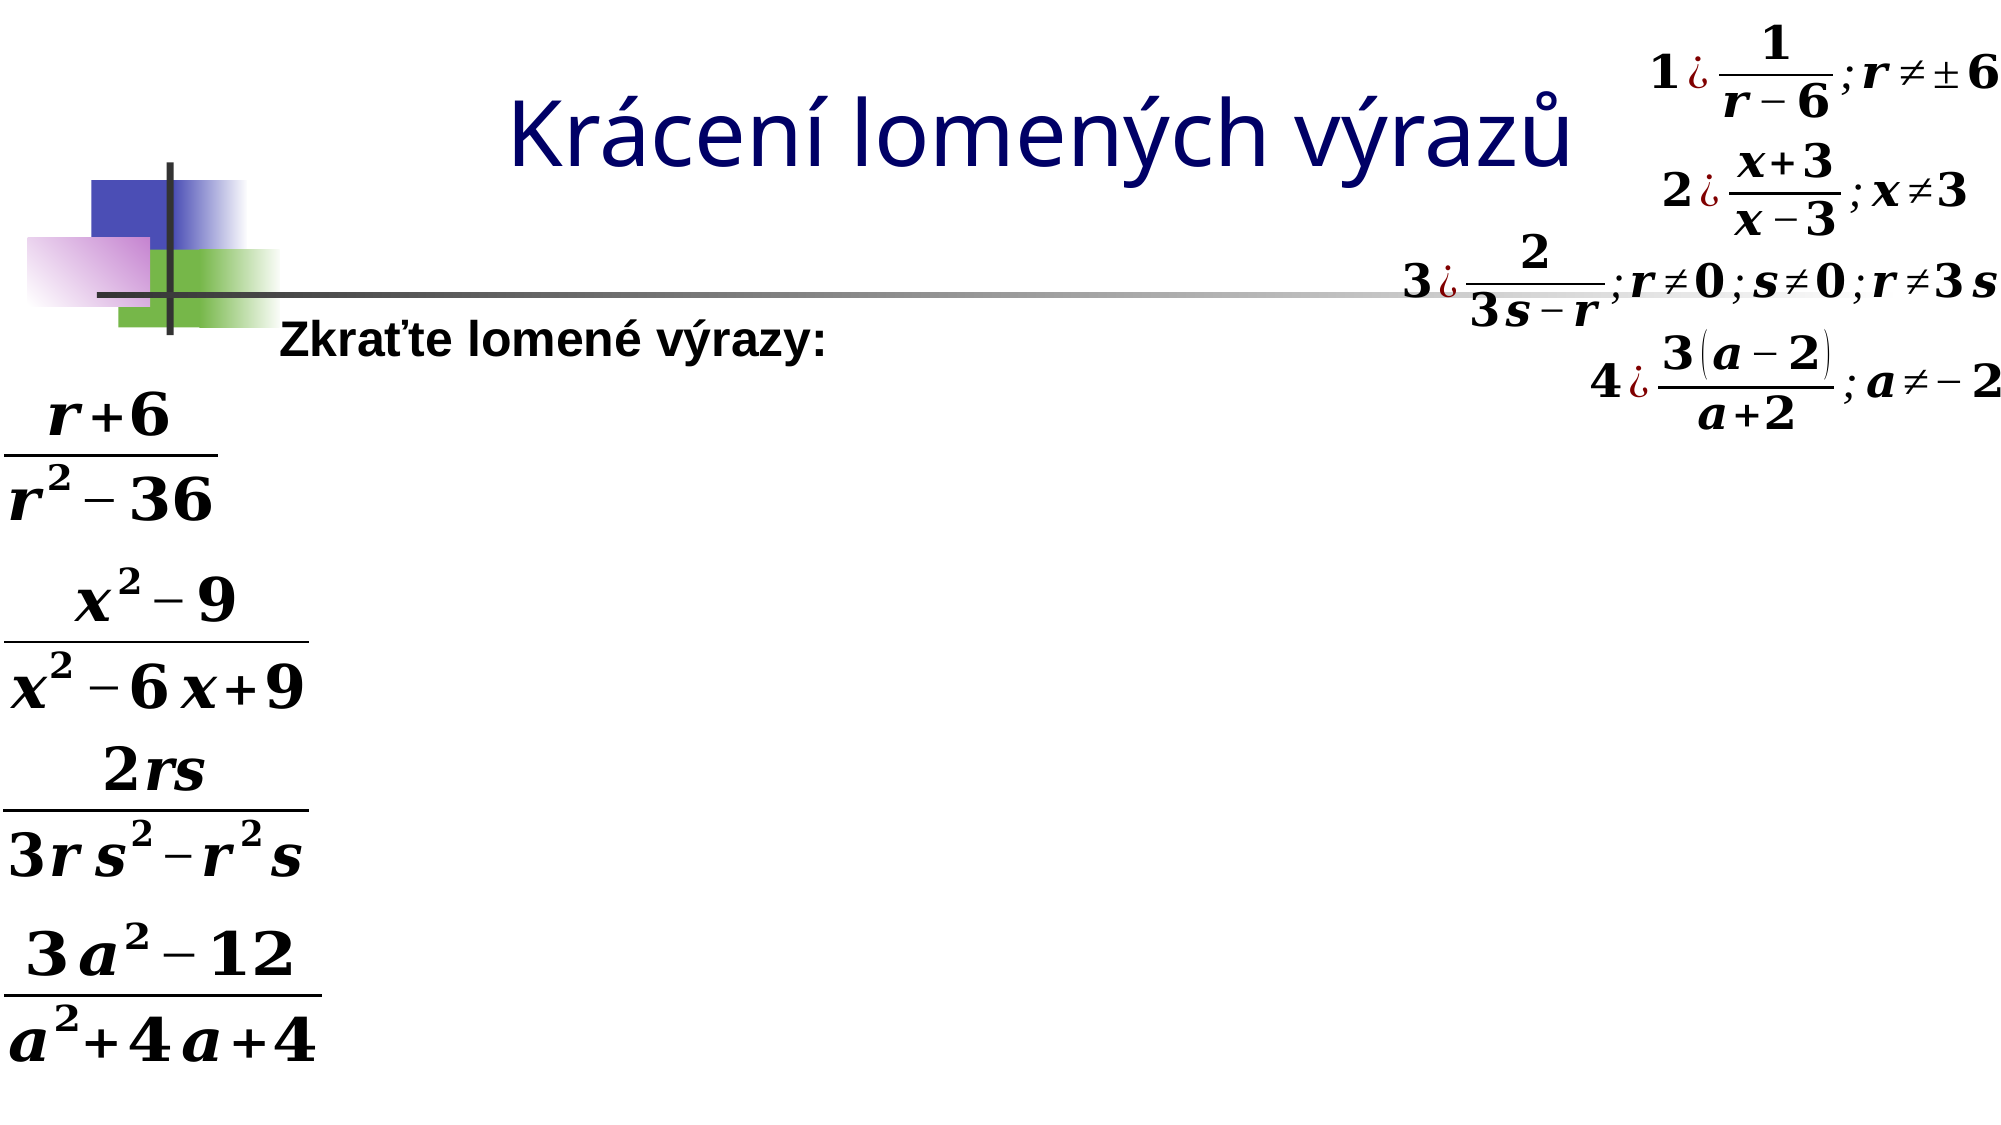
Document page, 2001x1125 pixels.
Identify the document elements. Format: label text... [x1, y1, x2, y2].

text_box Zkraťte lomené výrazy: [264, 299, 856, 374]
title Krácení lomených výrazů [460, 89, 1623, 194]
